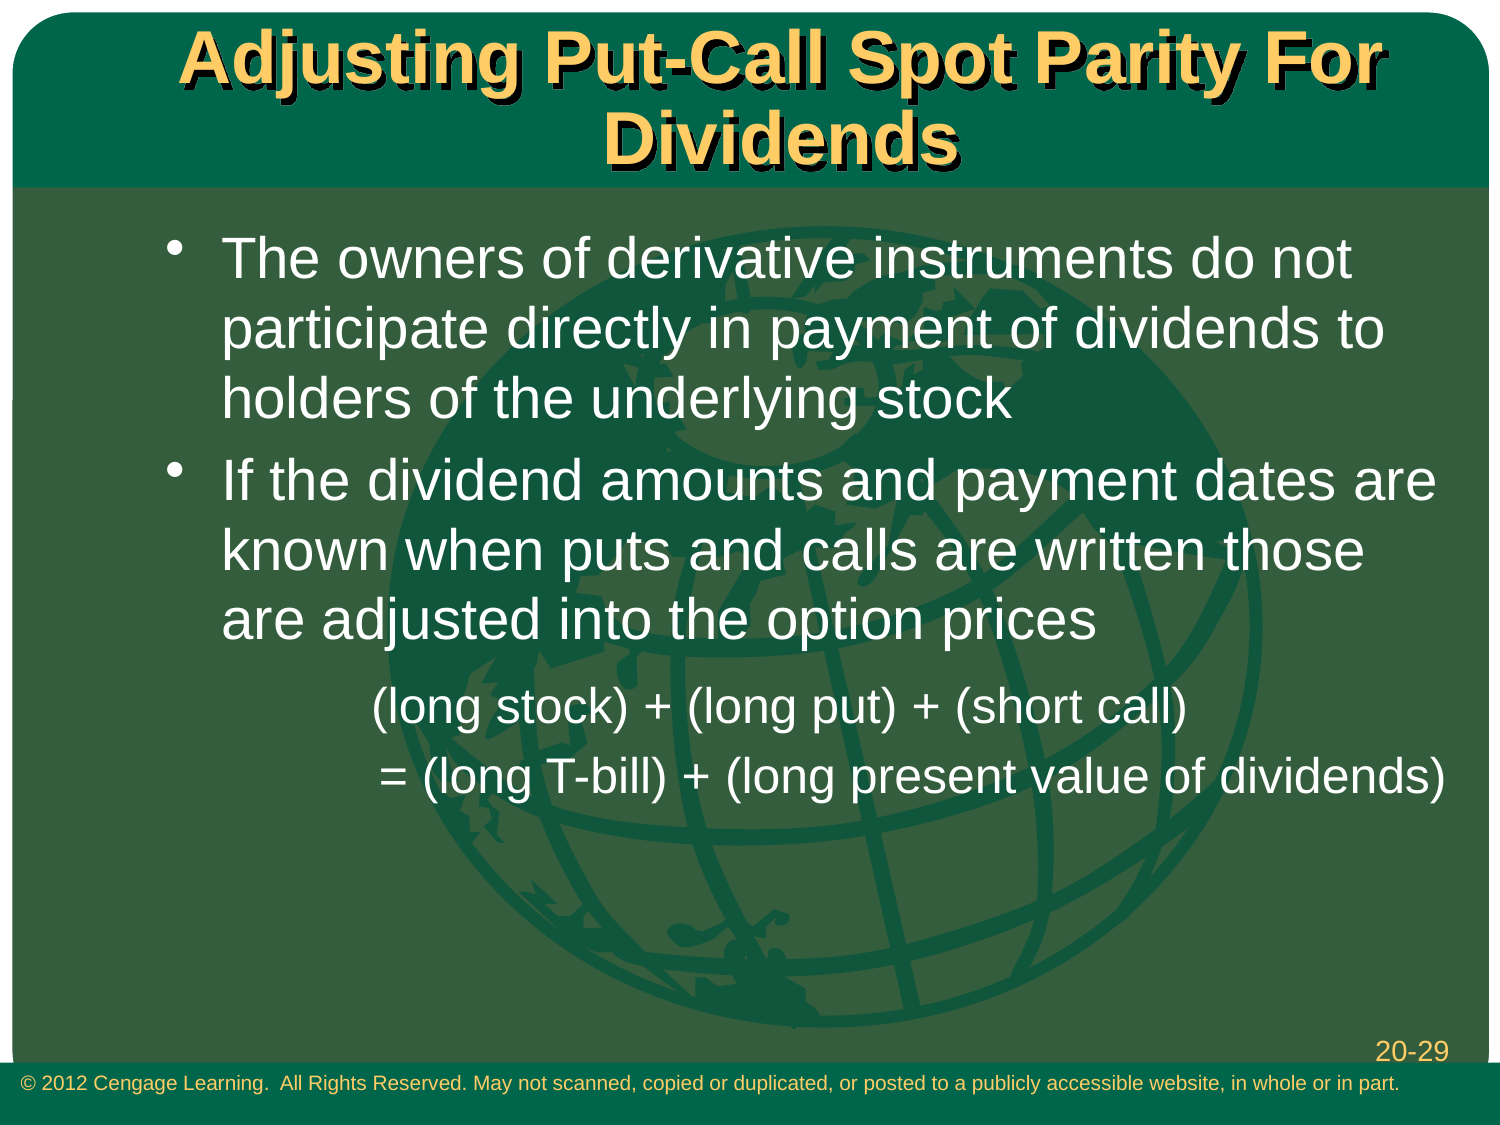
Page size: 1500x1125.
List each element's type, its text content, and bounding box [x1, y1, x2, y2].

list The owners of derivative instruments do not participate directly in payment of dividends to holders of the underlying stock If the dividend amounts and payment dates are known when puts and calls are written those are adjusted into the option prices (long stock) + (long put) + (short call) = (long T-bill) + (long present value of dividends) [150, 212, 1463, 1062]
slide_number 20-29 [1325, 1025, 1500, 1062]
footer © 2012 Cengage Learning. All Rights Reserved. May not scanned, copied or duplicated, or posted to a publicly accessible website, in whole or in part. [0, 1062, 1500, 1125]
title Adjusting Put-Call Spot Parity For Dividends [112, 0, 1450, 200]
